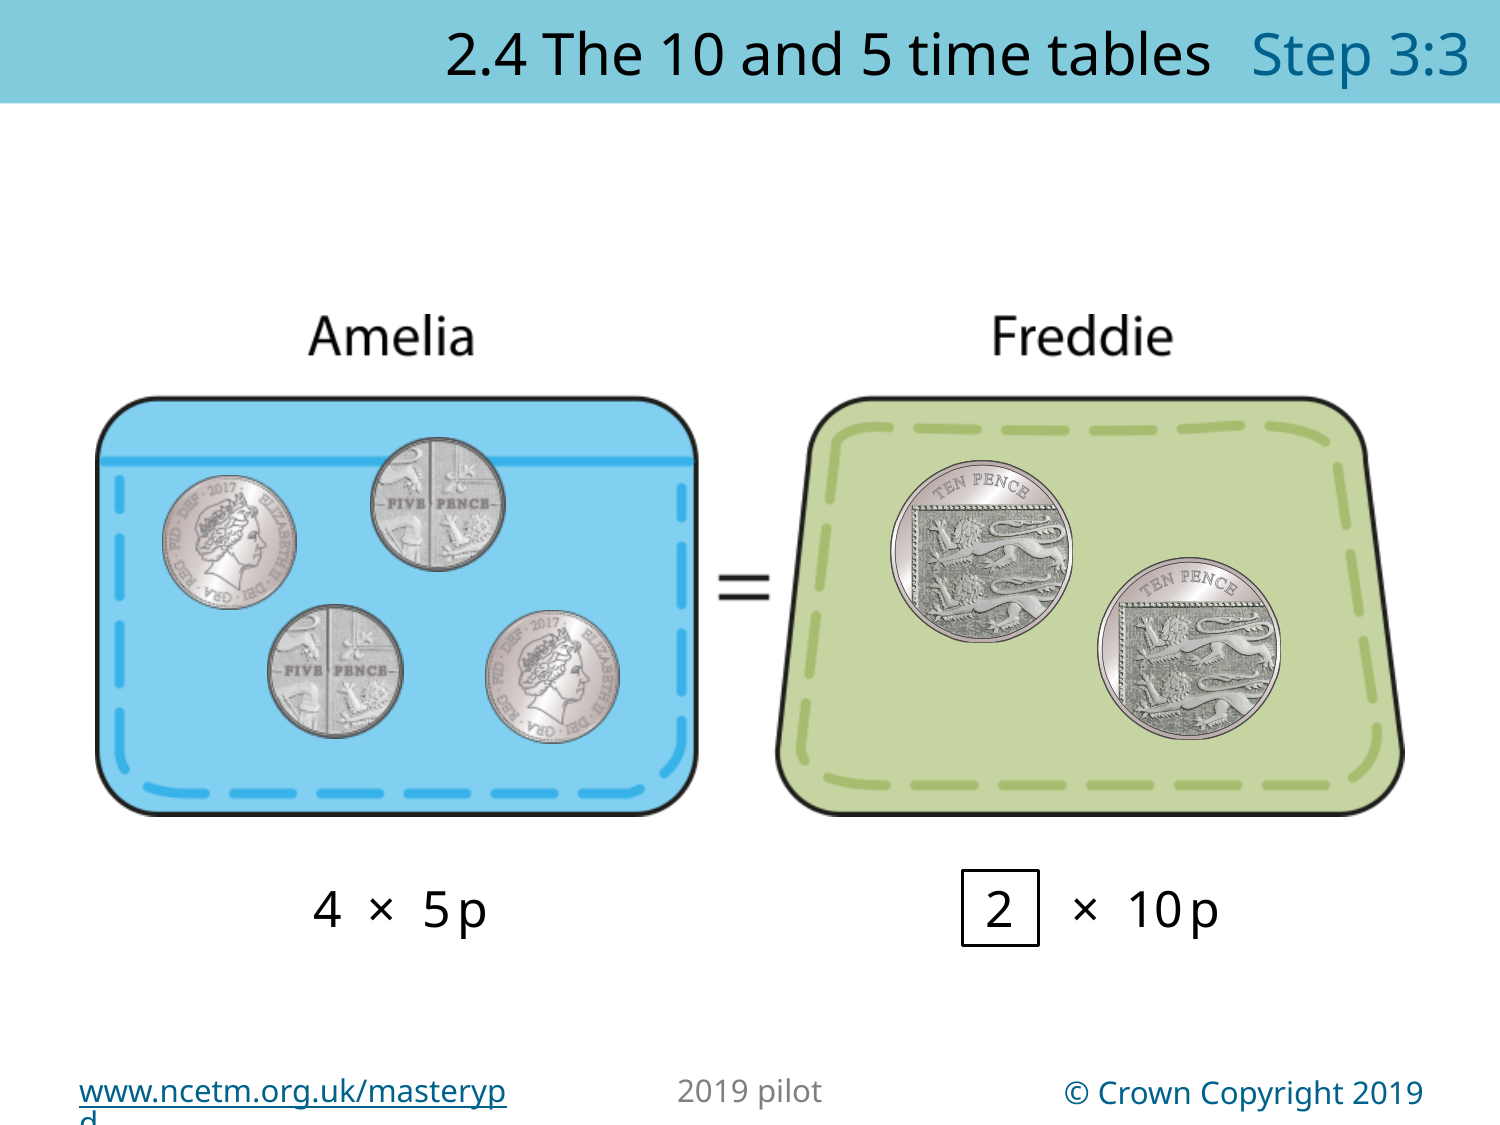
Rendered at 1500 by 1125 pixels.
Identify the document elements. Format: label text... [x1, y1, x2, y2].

text_box [962, 870, 1039, 946]
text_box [95, 314, 1405, 818]
picture [889, 460, 1073, 643]
picture [1097, 556, 1281, 740]
list 2.4 The 10 and 5 time tables Step 3:3 [0, 0, 1500, 104]
text_box 4 × 5 p [298, 870, 503, 946]
text_box × 10 p [1056, 870, 1236, 946]
